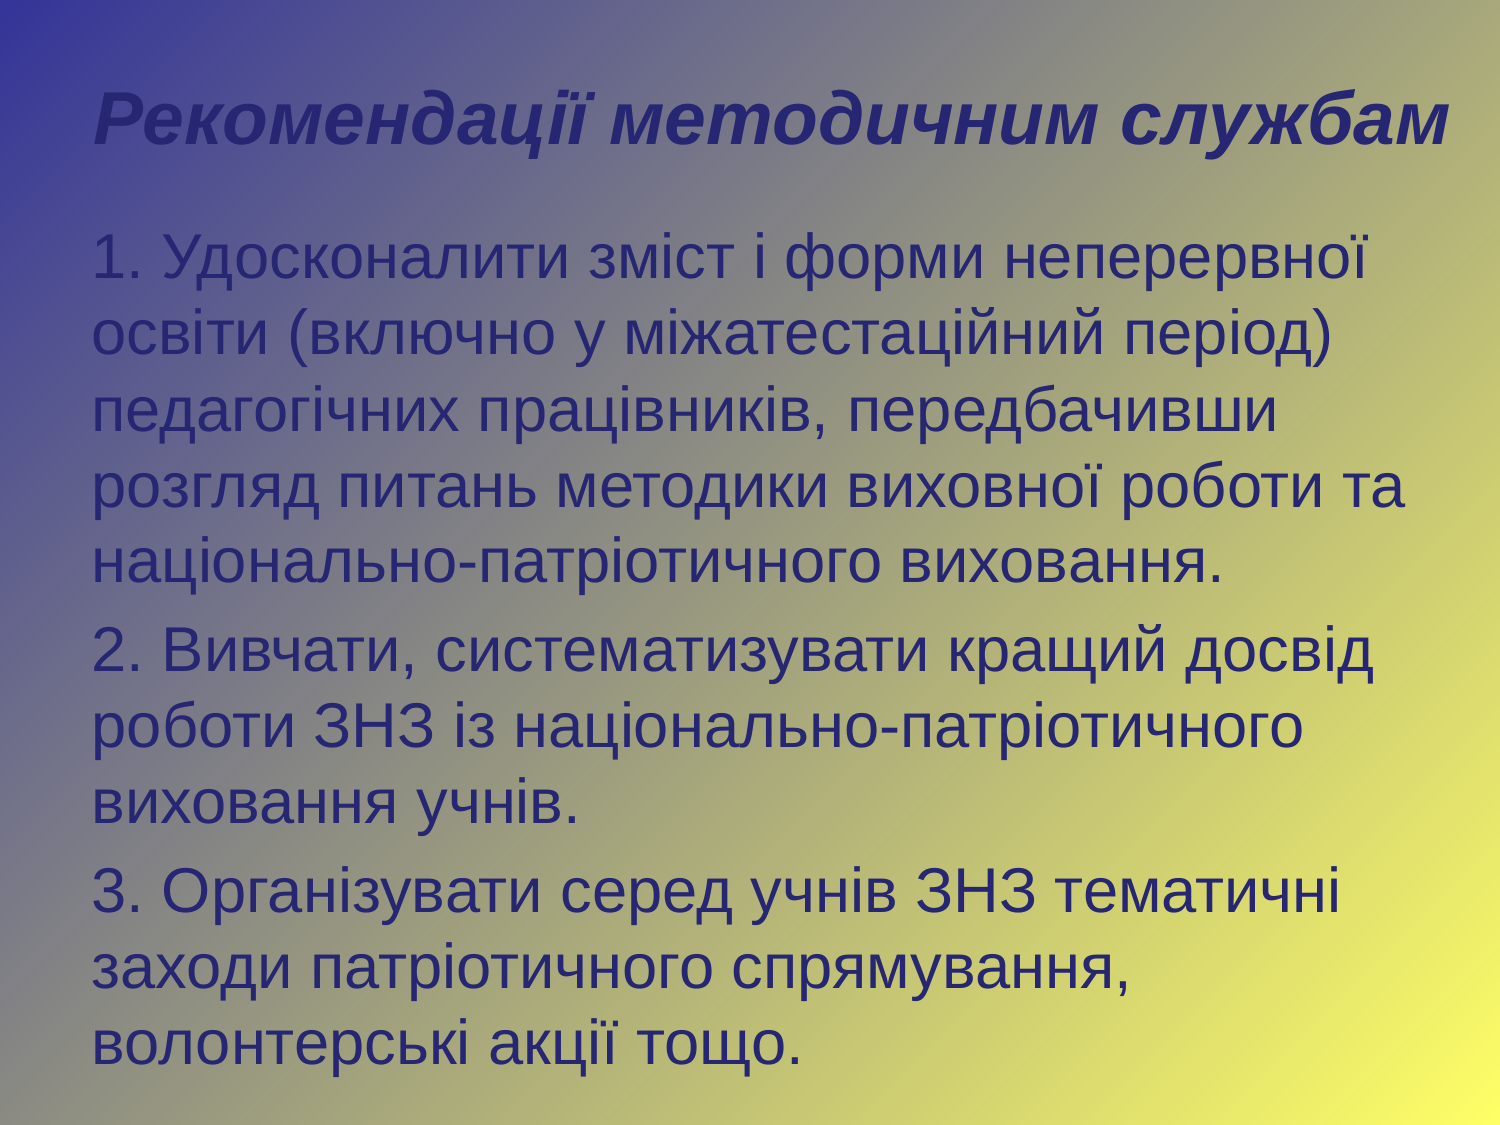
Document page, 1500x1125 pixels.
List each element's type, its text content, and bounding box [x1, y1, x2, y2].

list 1. Удосконалити зміст і форми неперервної освіти (включно у міжатестаційний період) педагогічних працівників, передбачивши розгляд питань методики виховної роботи та національно-патріотичного виховання. 2. Вивчати, систематизувати кращий досвід роботи ЗНЗ із національно-патріотичного виховання учнів. 3. Організувати серед учнів ЗНЗ тематичні заходи патріотичного спрямування, волонтерські акції тощо. [76, 208, 1427, 1094]
title Рекомендації методичним службам [75, 45, 1471, 185]
